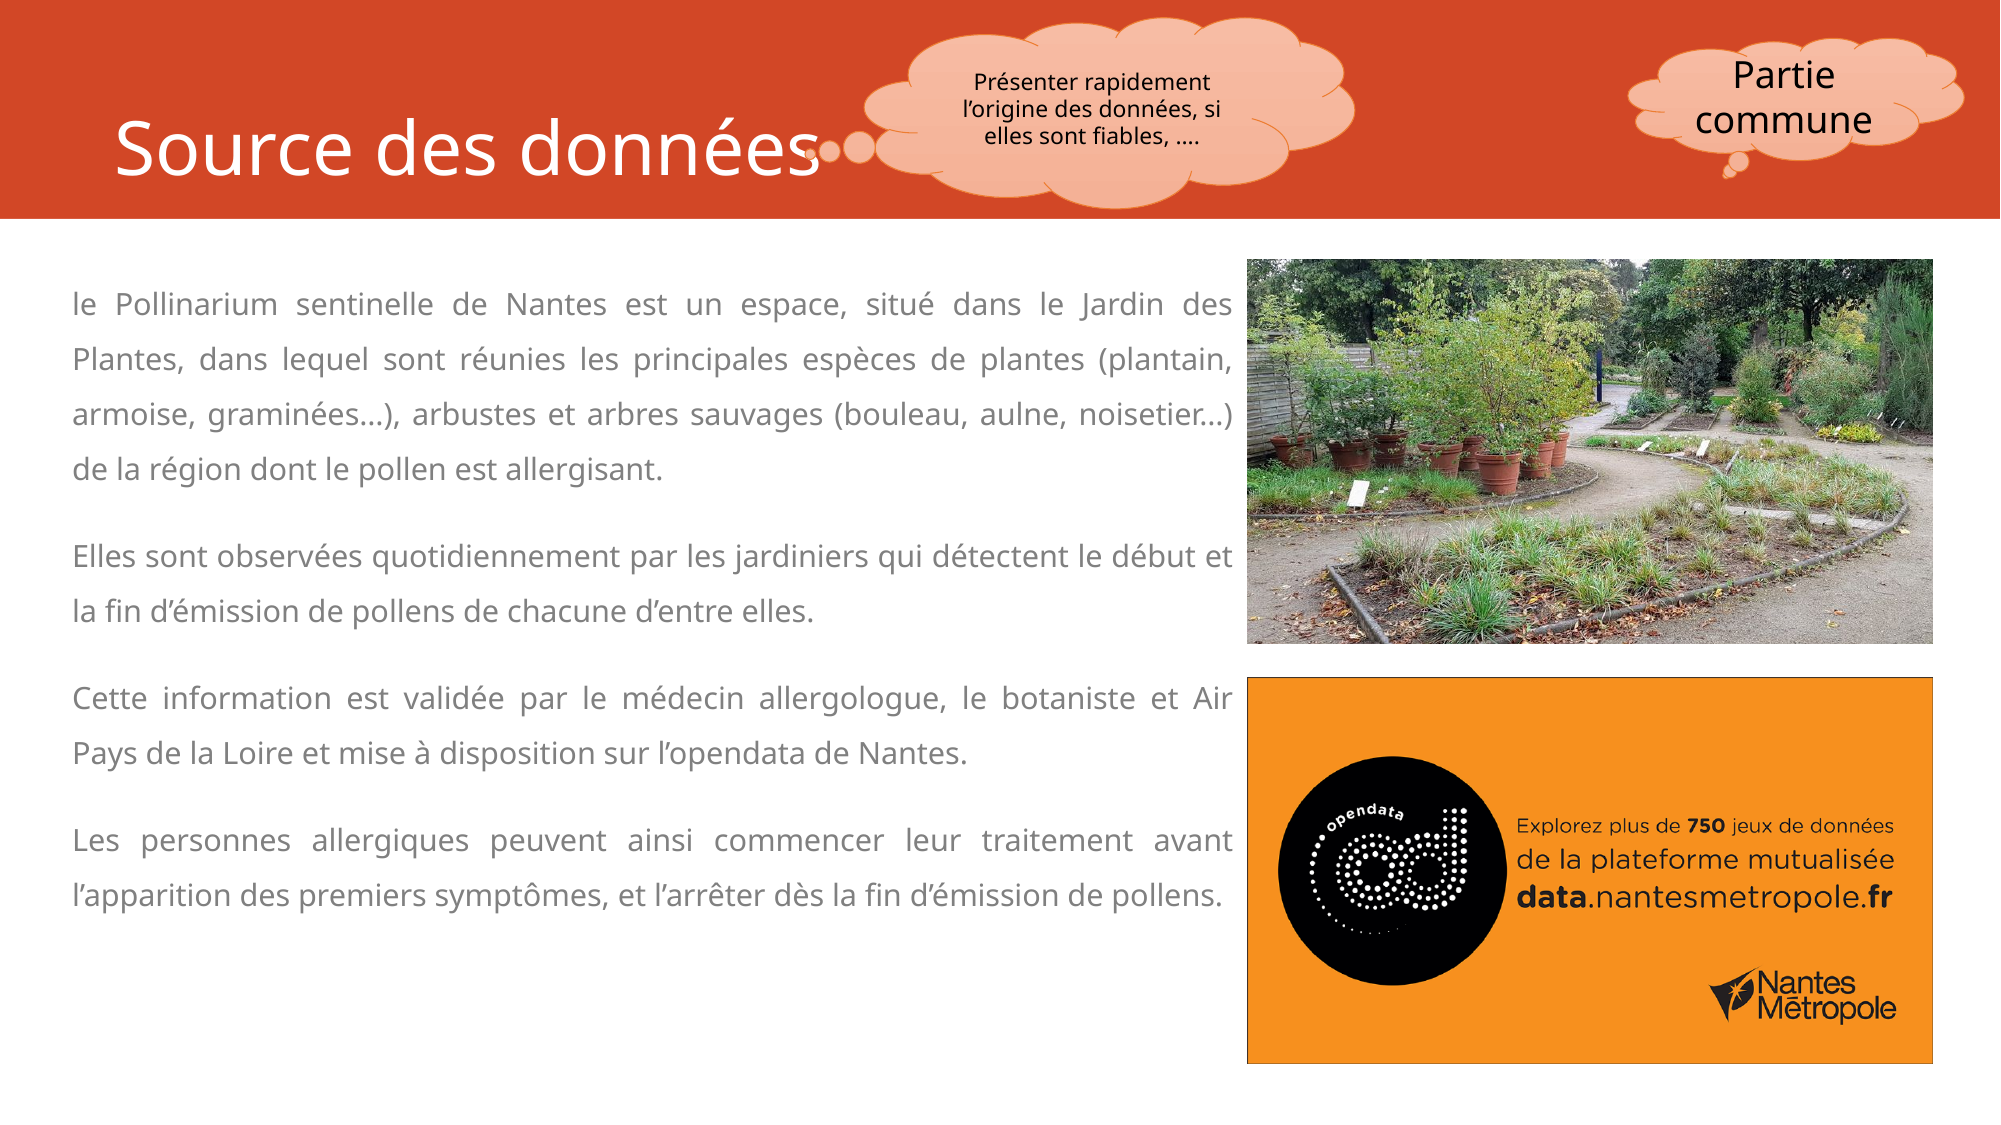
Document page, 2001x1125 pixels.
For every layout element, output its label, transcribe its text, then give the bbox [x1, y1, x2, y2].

list le Pollinarium sentinelle de Nantes est un espace, situé dans le Jardin des Plantes, dans lequel sont réunies les principales espèces de plantes (plantain, armoise, graminées…), arbustes et arbres sauvages (bouleau, aulne, noisetier…) de la région dont le pollen est allergisant. Elles sont observées quotidiennement par les jardiniers qui détectent le début et la fin d’émission de pollens de chacune d’entre elles. Cette information est validée par le médecin allergologue, le botaniste et Air Pays de la Loire et mise à disposition sur l’opendata de Nantes. Les personnes allergiques peuvent ainsi commencer leur traitement avant l’apparition des premiers symptômes, et l’arrêter dès la fin d’émission de pollens. [56, 259, 1248, 943]
title Source des données [99, 0, 1863, 199]
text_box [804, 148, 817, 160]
picture [1247, 677, 1933, 1064]
text_box Partie commune [1627, 37, 1965, 180]
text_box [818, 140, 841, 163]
text_box Présenter rapidement l’origine des données, si elles sont fiables, …. [842, 17, 1356, 210]
picture [1247, 259, 1933, 644]
